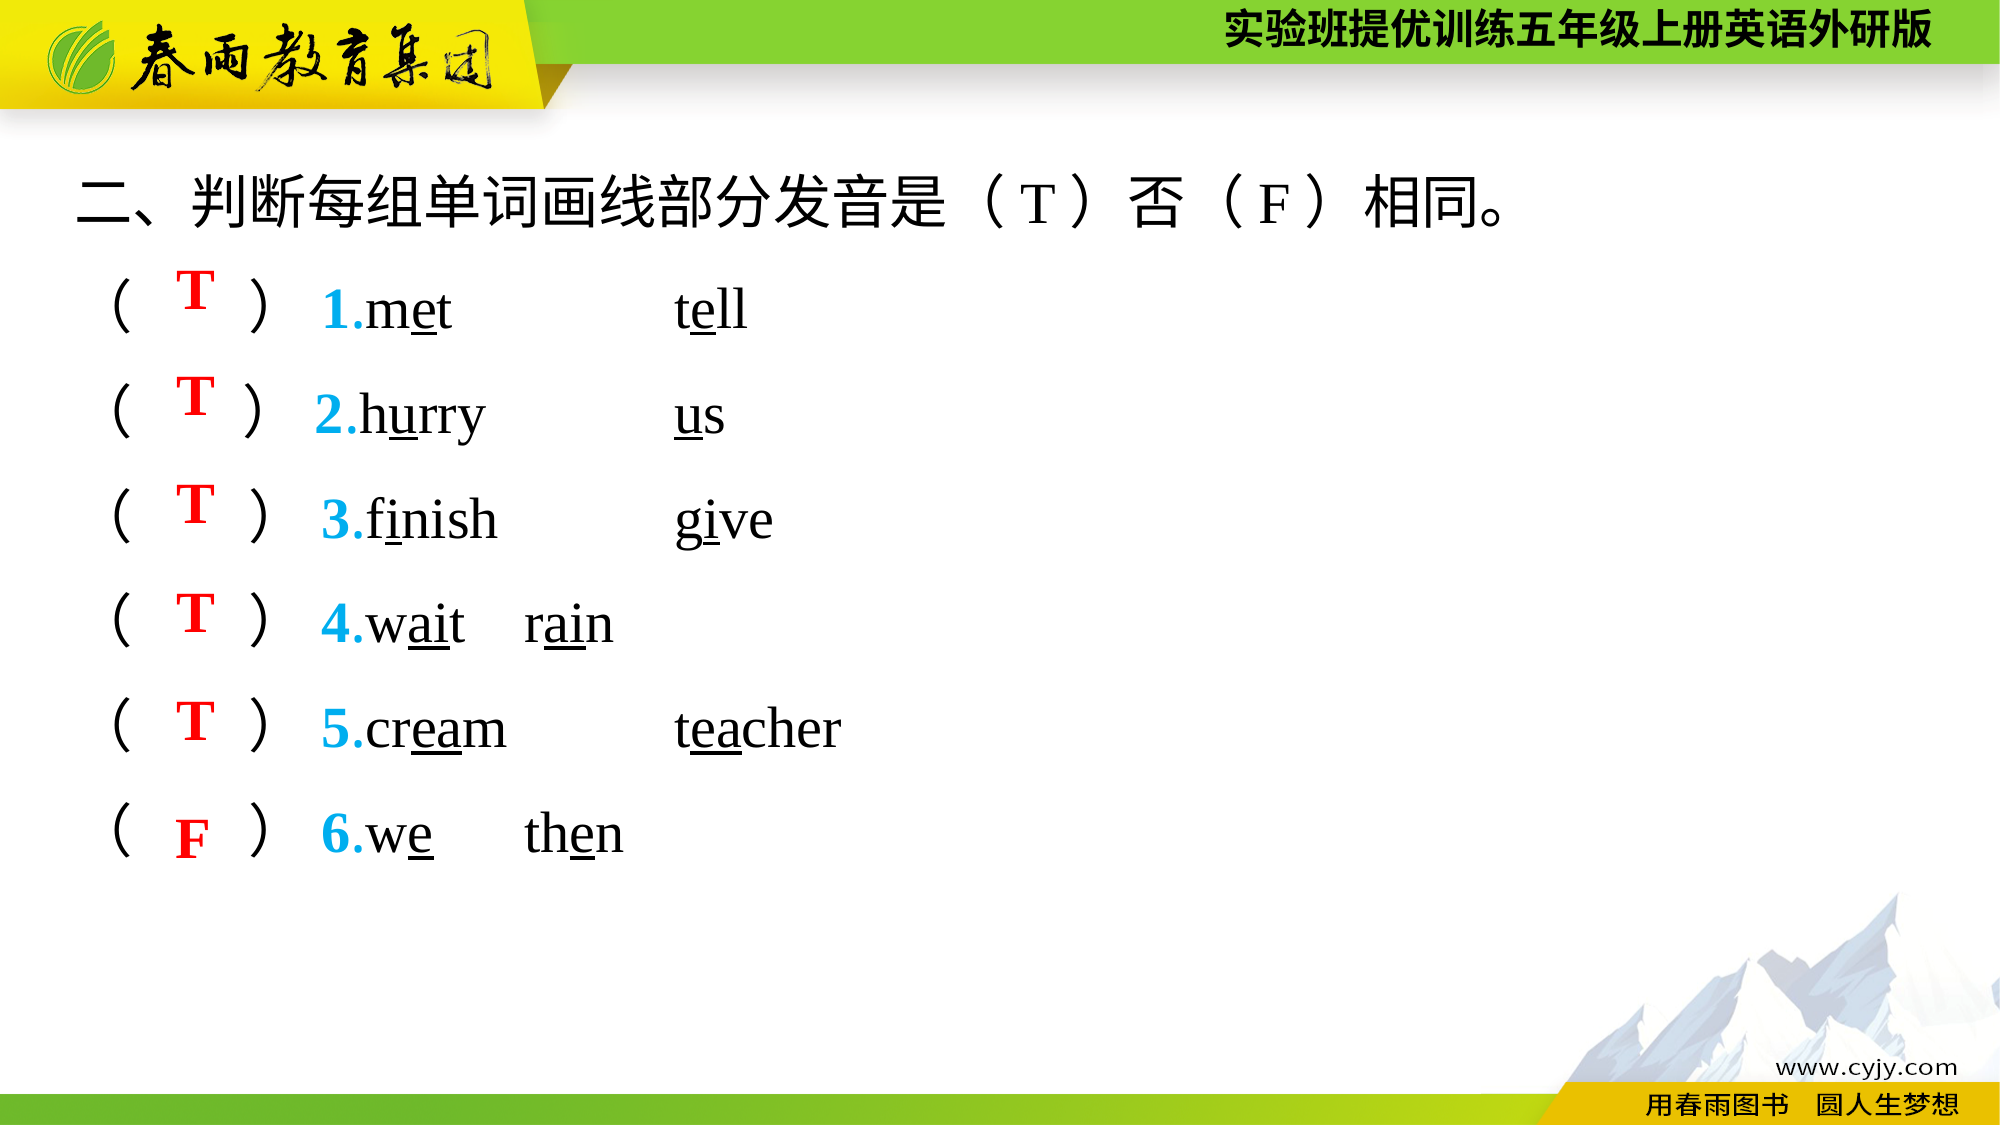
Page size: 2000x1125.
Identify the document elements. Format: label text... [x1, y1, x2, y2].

picture [0, 0, 2000, 1125]
text_box T [161, 674, 231, 760]
text_box T [161, 458, 231, 543]
text_box T [161, 243, 231, 329]
text_box T [161, 566, 231, 652]
text_box T [161, 349, 231, 435]
list 二、判断每组单词画线部分发音是（T）否（F）相同。 （ ）1.met tell （ ）2.hurry us （ ）3.finish give （ ）4.wait rain （ ）5.cream teacher （ ）6.we then [59, 122, 1944, 880]
text_box F [160, 757, 226, 878]
